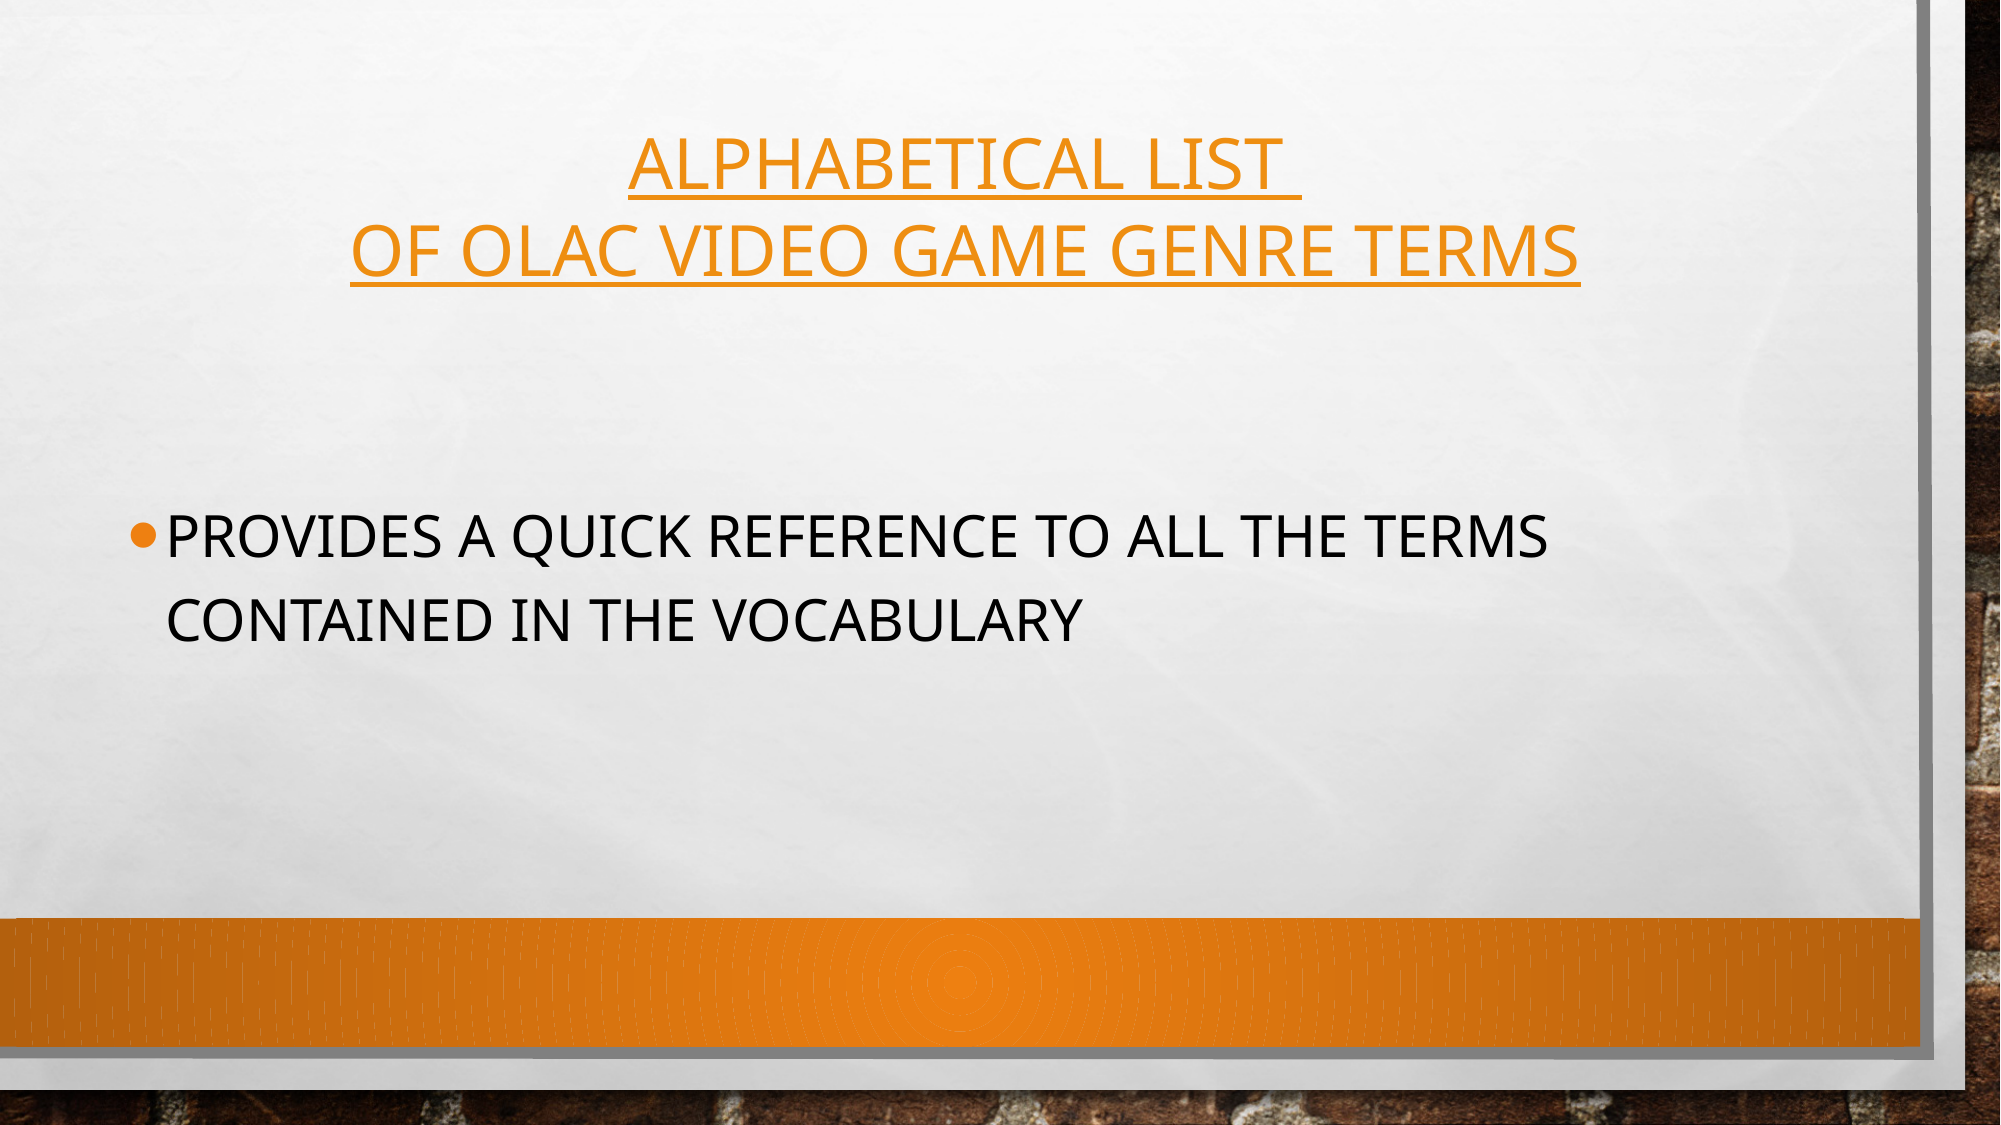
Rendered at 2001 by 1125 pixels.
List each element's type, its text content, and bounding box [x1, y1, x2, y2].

title ALPHABETICAL LIST OF OLAC VIDEO GAME GENRE TERMS [112, 112, 1818, 302]
picture [0, 0, 2000, 1125]
list Provides A QUICK REFERENCE TO ALL THE TERMS CONTAINED IN THE VOCABULARY [112, 331, 1818, 808]
